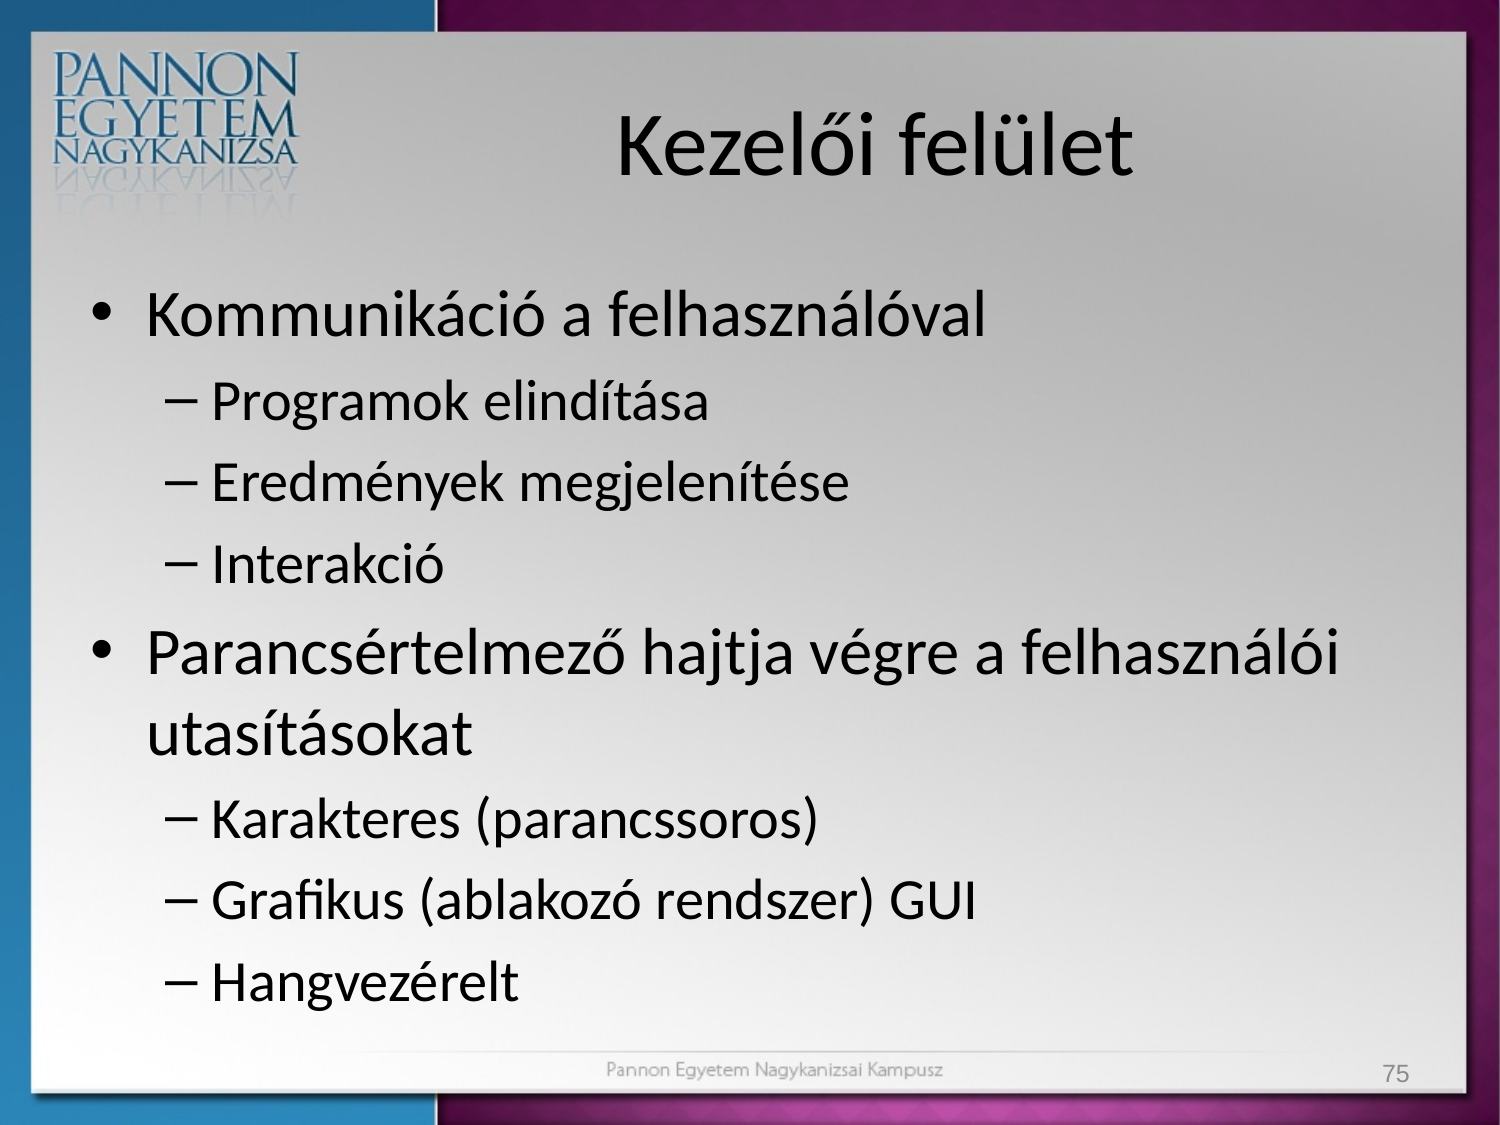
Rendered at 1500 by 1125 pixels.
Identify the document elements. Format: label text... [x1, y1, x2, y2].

list Kommunikáció a felhasználóval Programok elindítása Eredmények megjelenítése Interakció Parancsértelmező hajtja végre a felhasználói utasításokat Karakteres (parancssoros) Grafikus (ablakozó rendszer) GUI Hangvezérelt [75, 262, 1425, 1075]
slide_number 75 [1074, 1042, 1425, 1103]
picture [0, 0, 1500, 1125]
title Kezelői felület [328, 45, 1425, 233]
